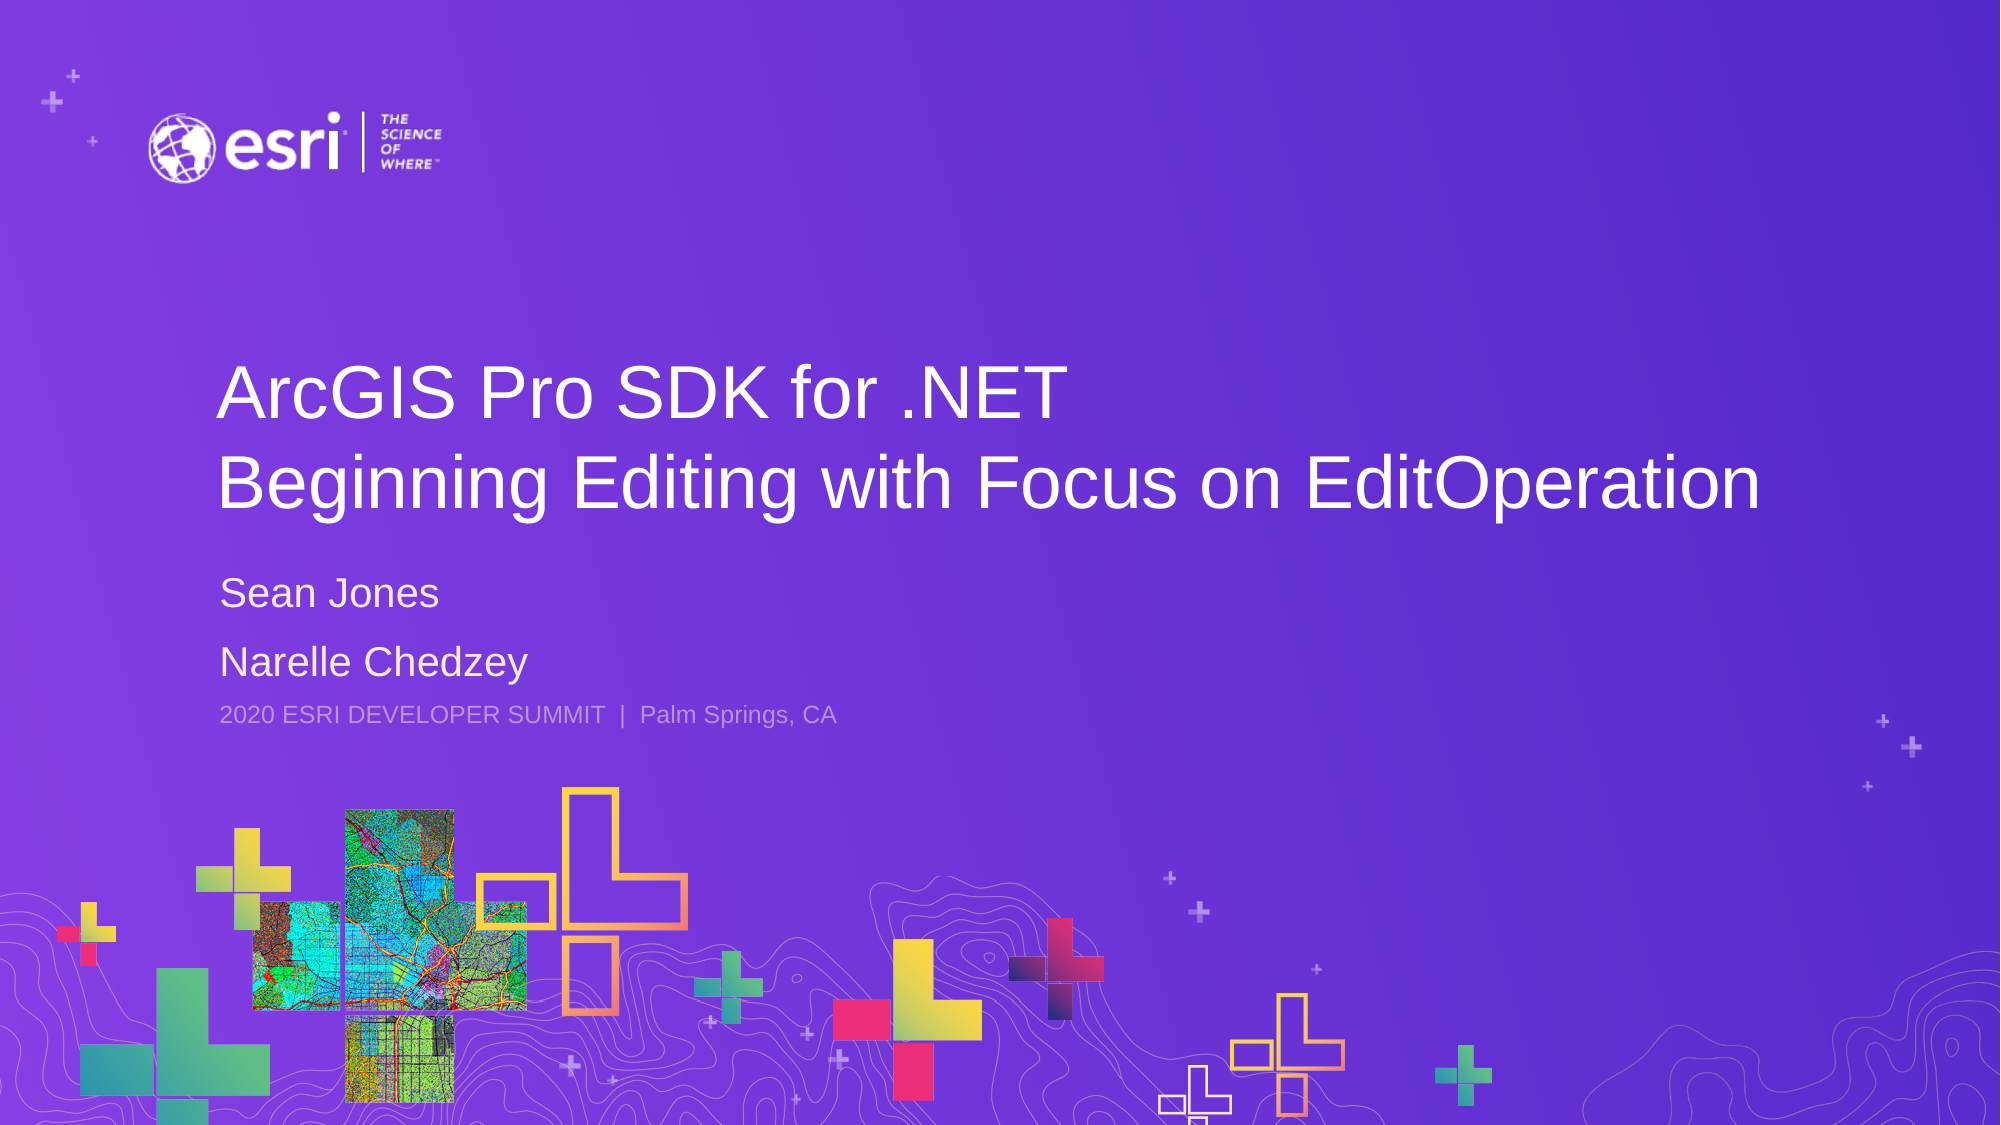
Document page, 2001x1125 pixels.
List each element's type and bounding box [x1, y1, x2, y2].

picture [125, 92, 474, 202]
text_box [0, 0, 2000, 1125]
